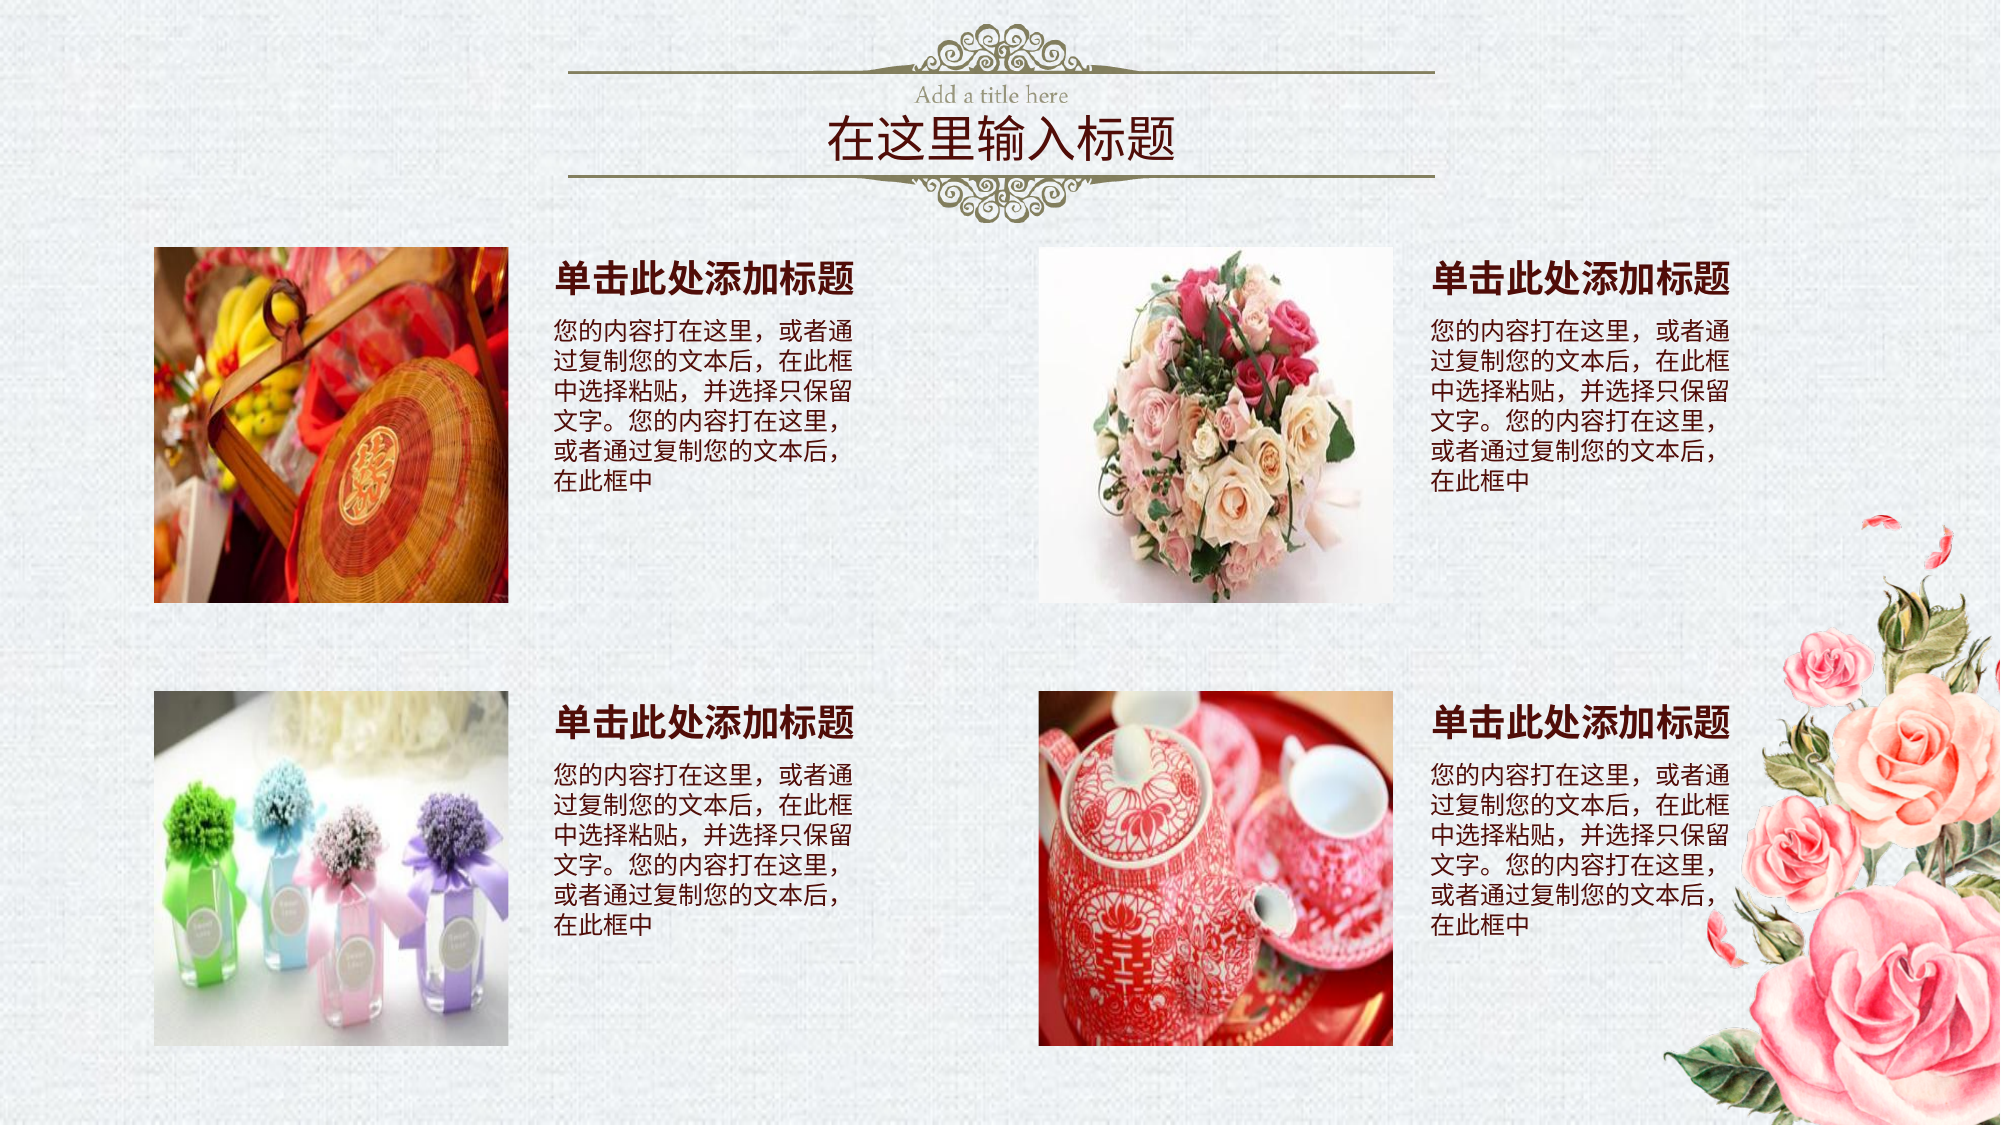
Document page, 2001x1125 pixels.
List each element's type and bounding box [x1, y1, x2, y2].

text_box [538, 247, 890, 504]
text_box [1038, 691, 1394, 1047]
text_box [153, 691, 509, 1047]
text_box [153, 247, 509, 603]
text_box [568, 24, 1435, 223]
text_box [538, 691, 890, 948]
picture [0, 0, 2001, 1125]
text_box [1415, 247, 1767, 504]
text_box [1415, 691, 1767, 948]
text_box [1038, 247, 1394, 603]
